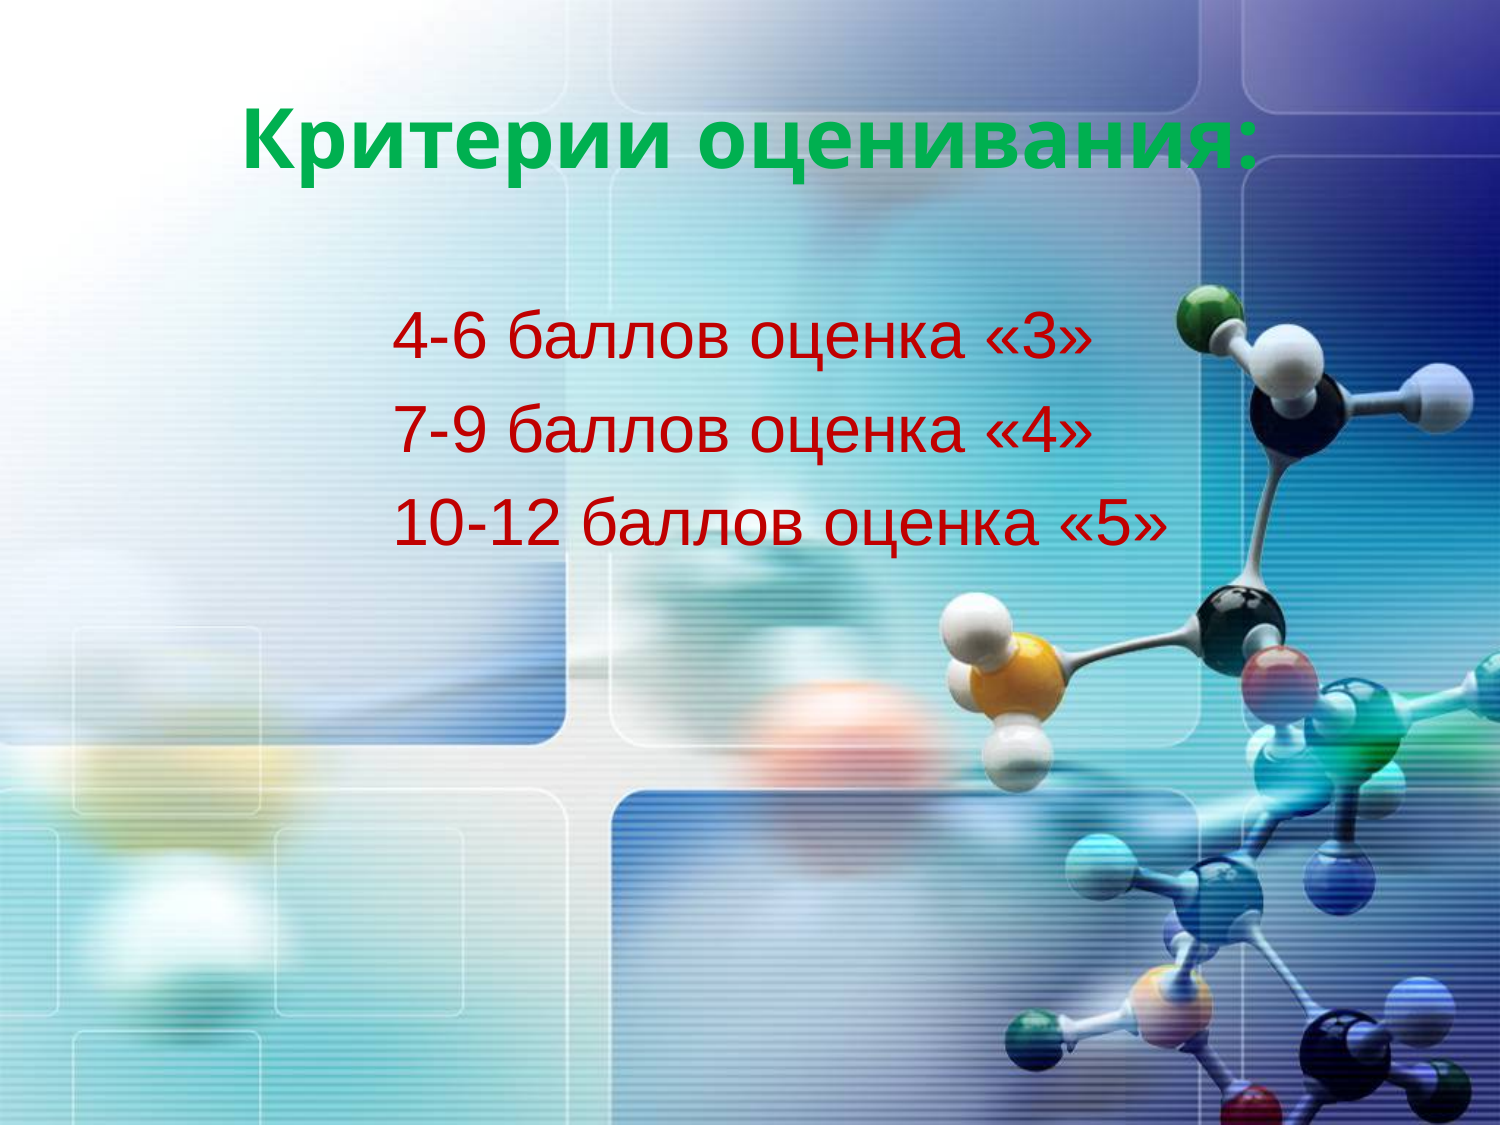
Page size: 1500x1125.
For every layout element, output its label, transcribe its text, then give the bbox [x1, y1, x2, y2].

subtitle Критерии оценивания: 4-6 баллов оценка «3» 7-9 баллов оценка «4» 10-12 баллов оценка «5» [170, 77, 1330, 217]
text_box [88, 184, 1093, 323]
picture [0, 0, 1500, 1125]
